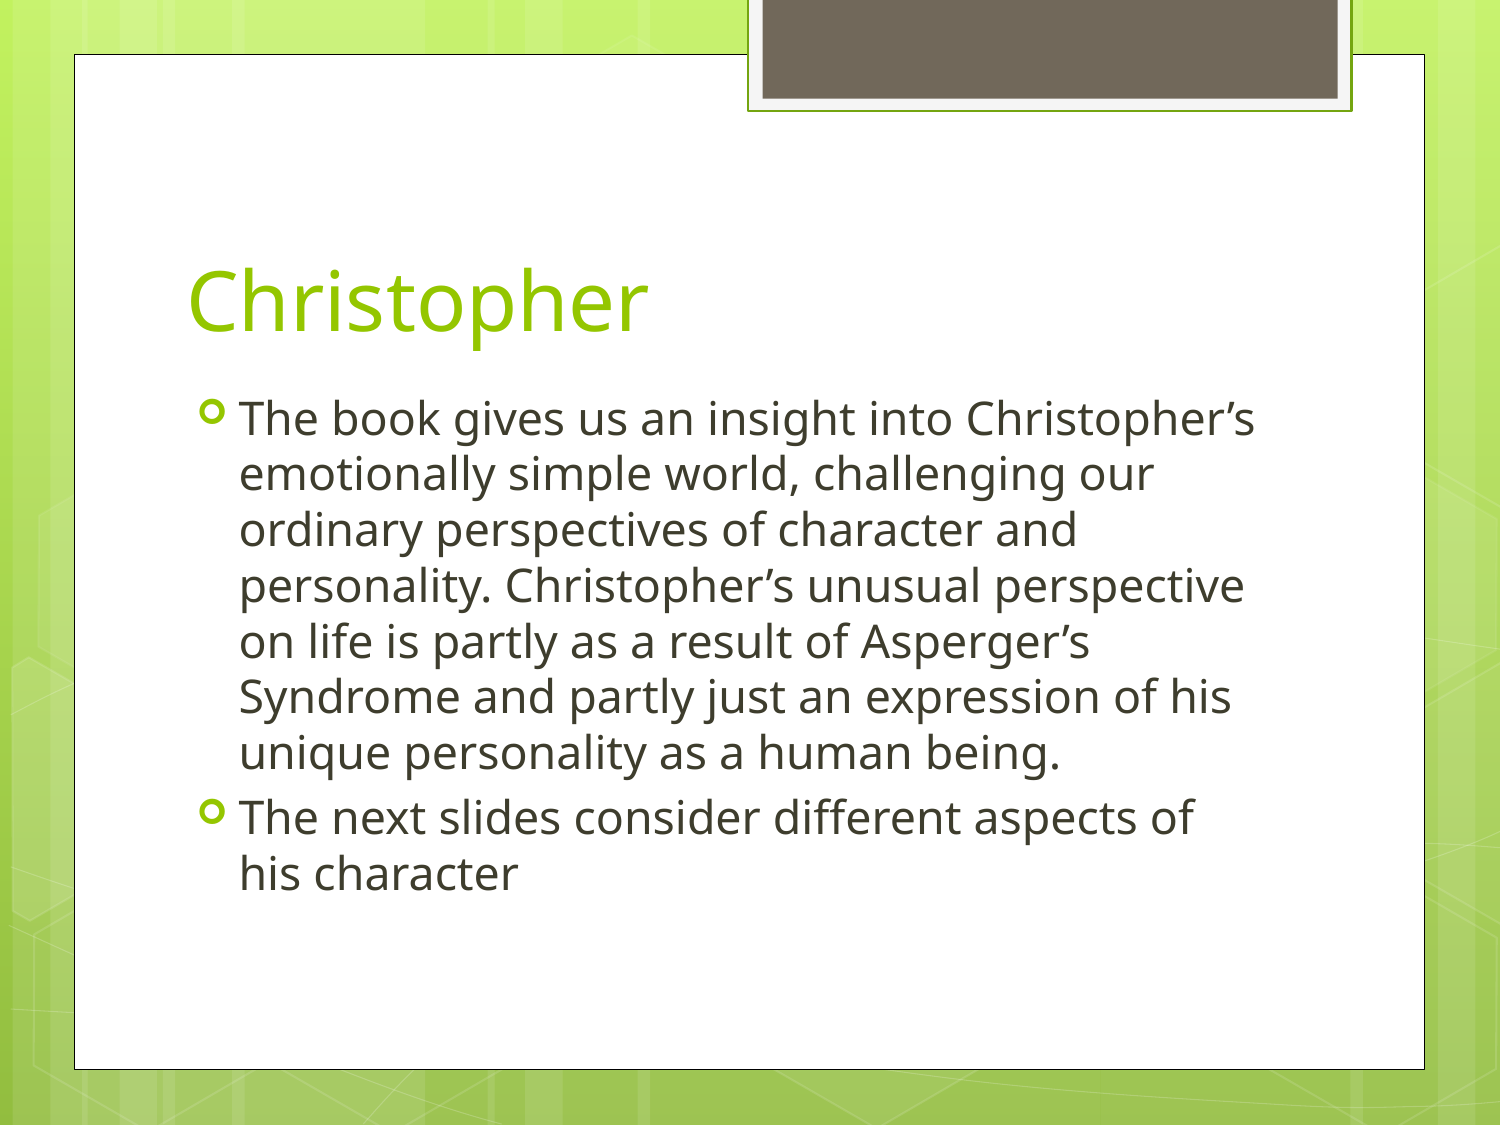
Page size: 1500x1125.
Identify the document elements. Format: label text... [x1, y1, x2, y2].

title Christopher [171, 168, 1324, 357]
list The book gives us an insight into Christopher’s emotionally simple world, challenging our ordinary perspectives of character and personality. Christopher’s unusual perspective on life is partly as a result of Asperger’s Syndrome and partly just an expression of his unique personality as a human being. The next slides consider different aspects of his character [171, 381, 1283, 957]
